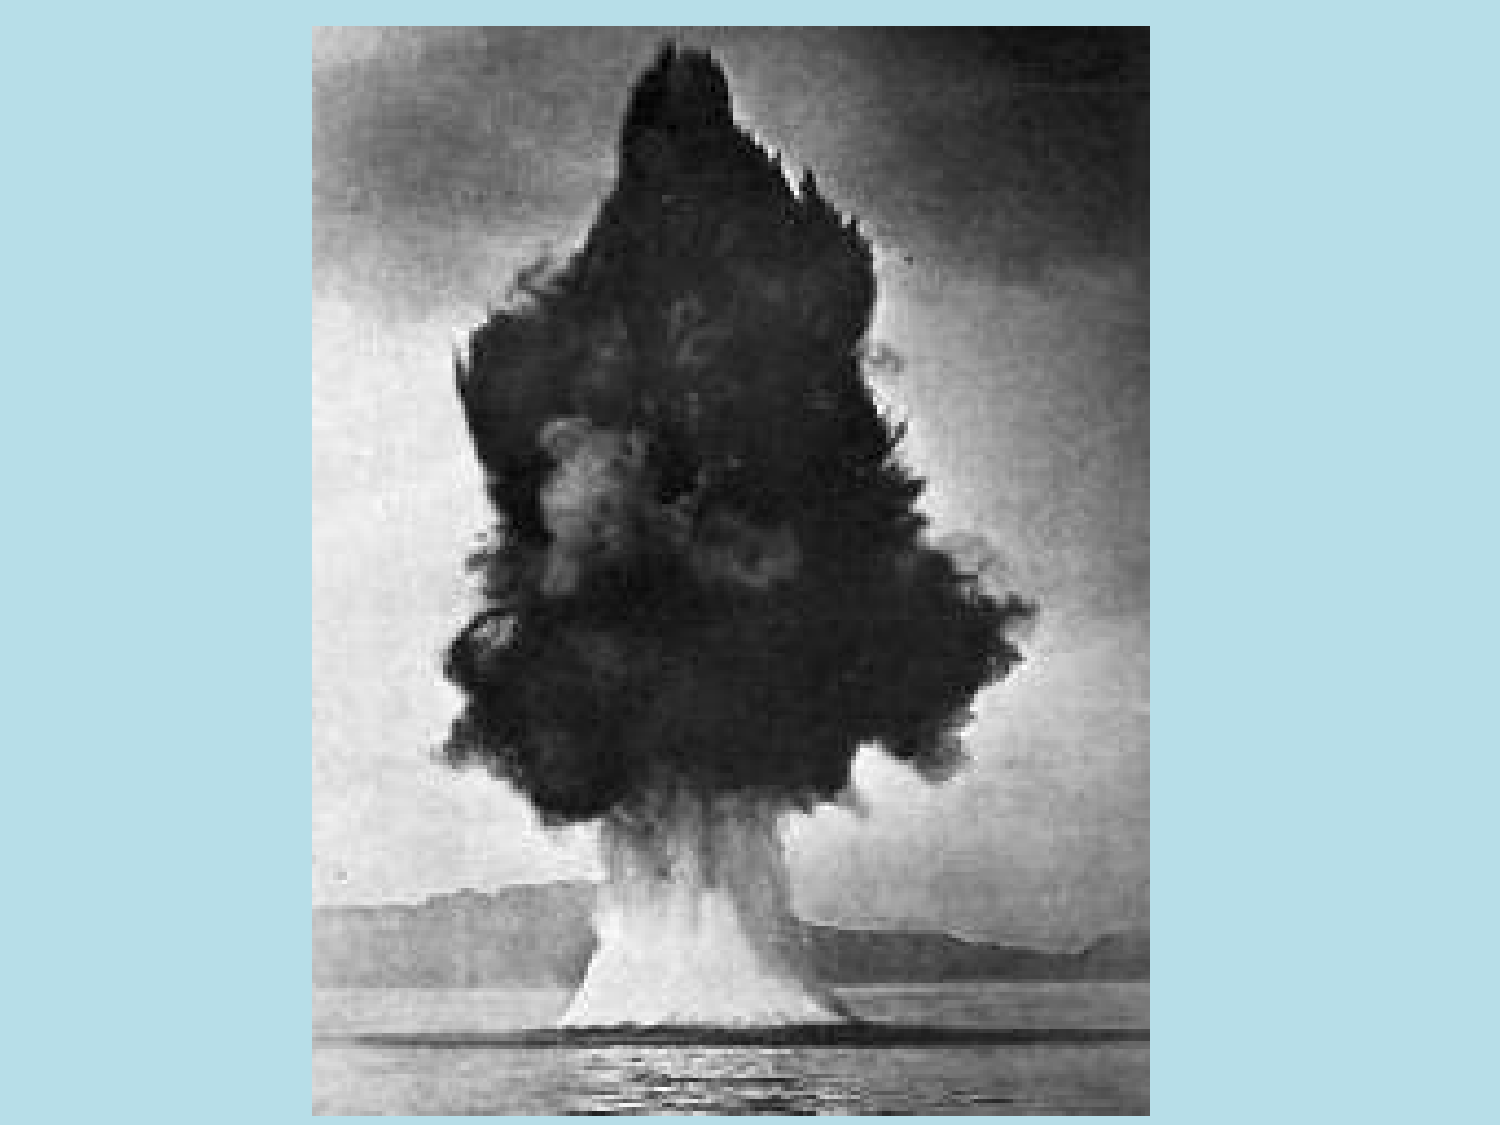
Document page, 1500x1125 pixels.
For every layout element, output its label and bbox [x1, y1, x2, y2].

picture [312, 26, 1151, 1116]
